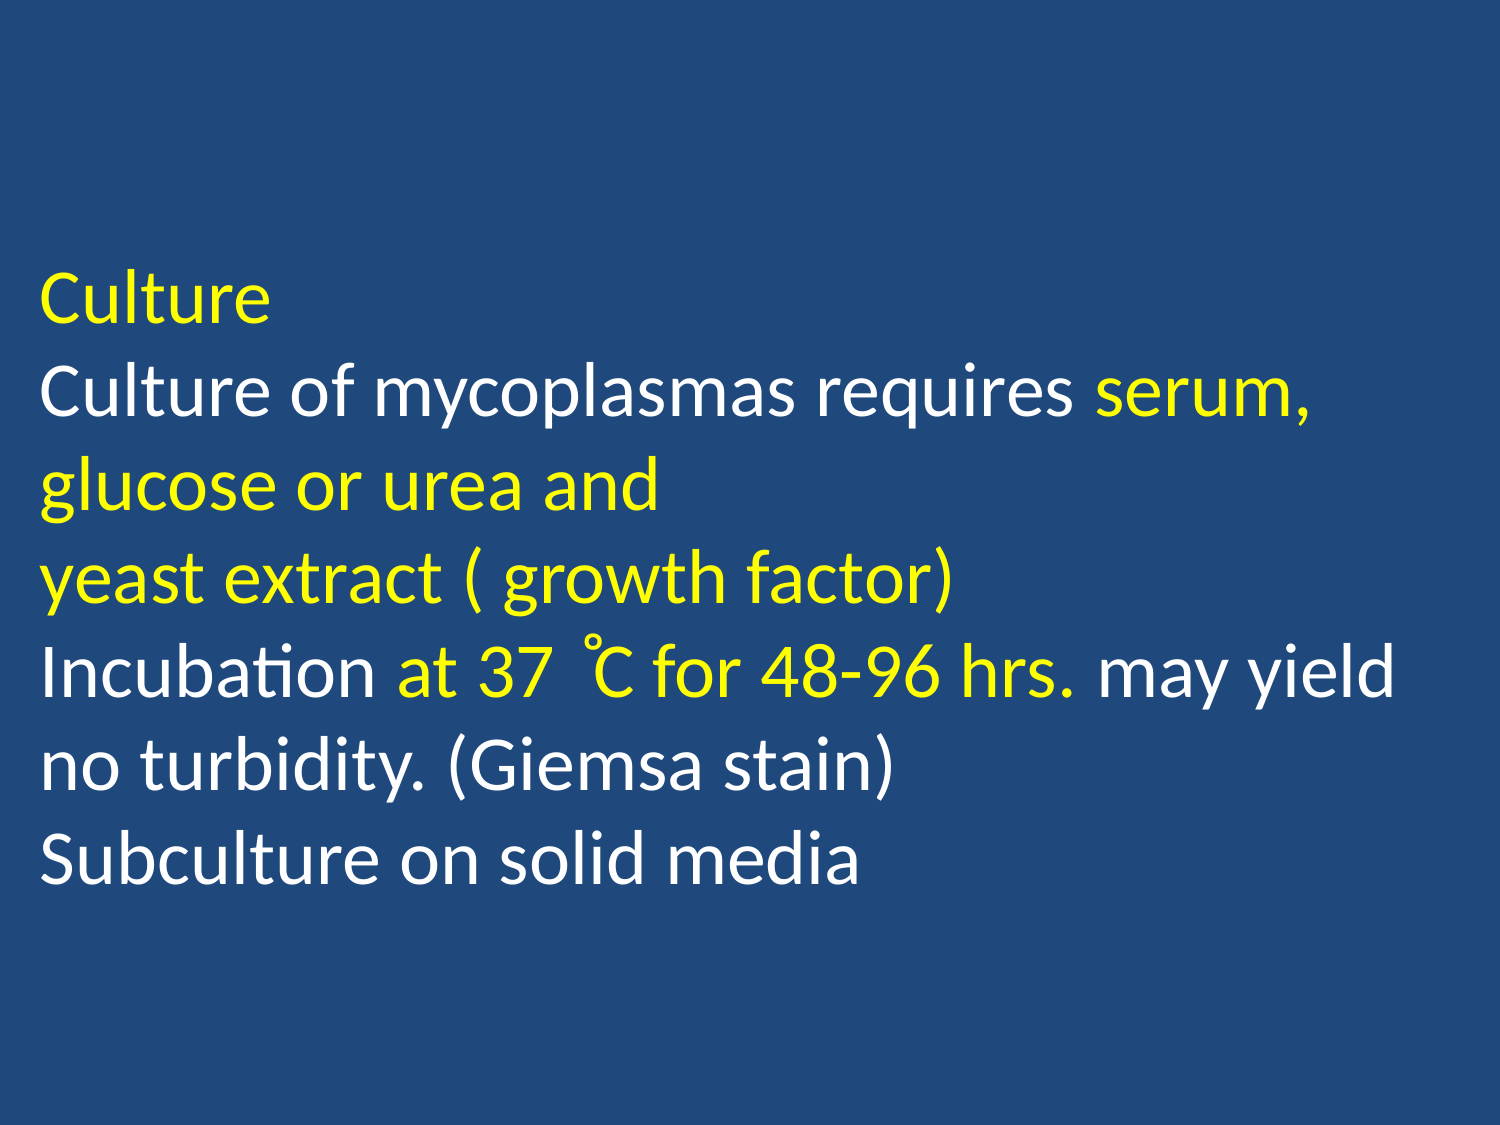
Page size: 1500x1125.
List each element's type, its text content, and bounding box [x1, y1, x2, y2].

title Culture Culture of mycoplasmas requires serum, glucose or urea and yeast extract ( growth factor) Incubation at 37 ̊C for 48-96 hrs. may yield no turbidity. (Giemsa stain) Subculture on solid media [24, 45, 1475, 1100]
